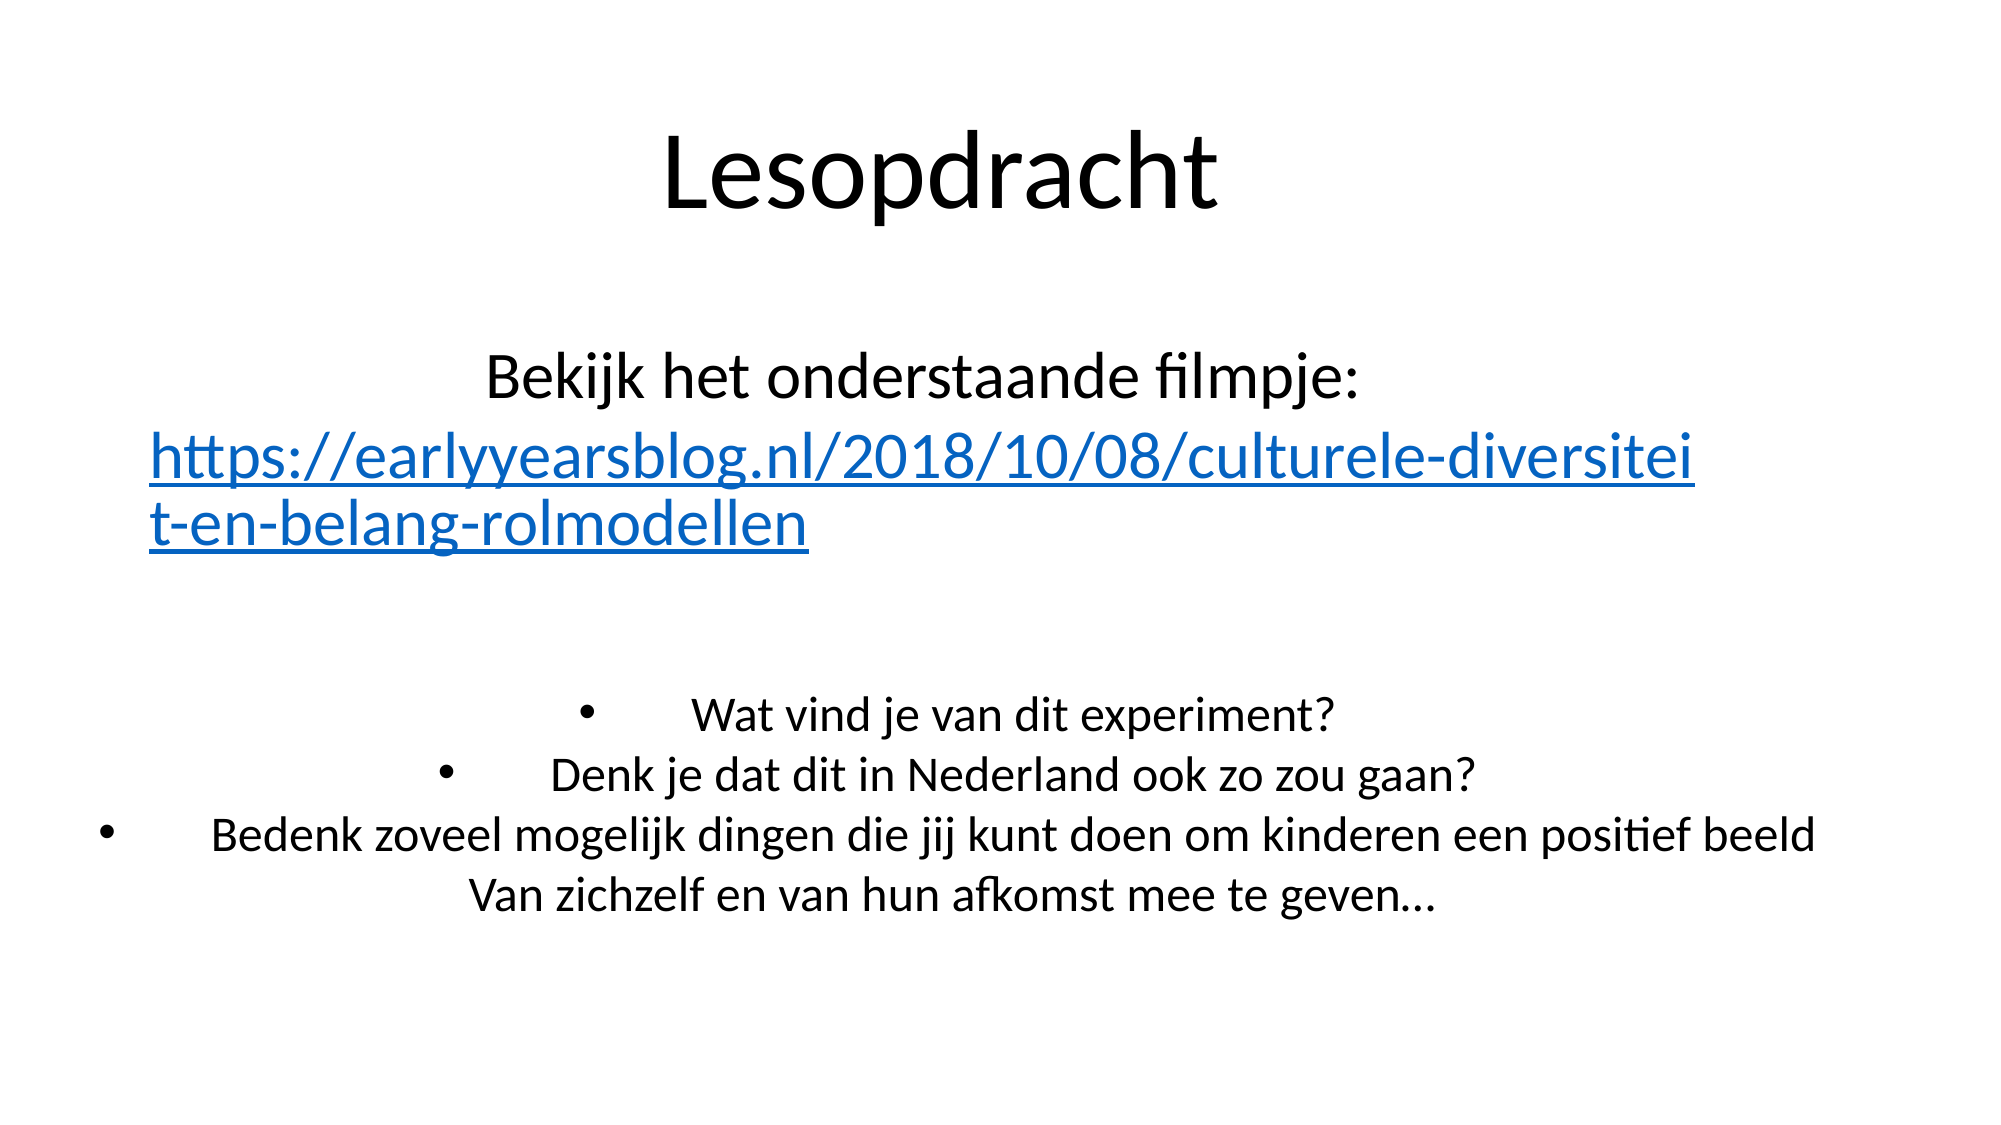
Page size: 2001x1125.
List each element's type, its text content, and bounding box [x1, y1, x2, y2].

text_box Wat vind je van dit experiment? Denk je dat dit in Nederland ook zo zou gaan? Bedenk zoveel mogelijk dingen die jij kunt doen om kinderen een positief beeld Van zichzelf en van hun afkomst mee te geven… [83, 674, 1833, 930]
text_box Lesopdracht [646, 88, 1236, 239]
text_box Bekijk het onderstaande filmpje: https://earlyyearsblog.nl/2018/10/08/culturele-diversiteit-en-belang-rolmodellen [134, 324, 1713, 674]
